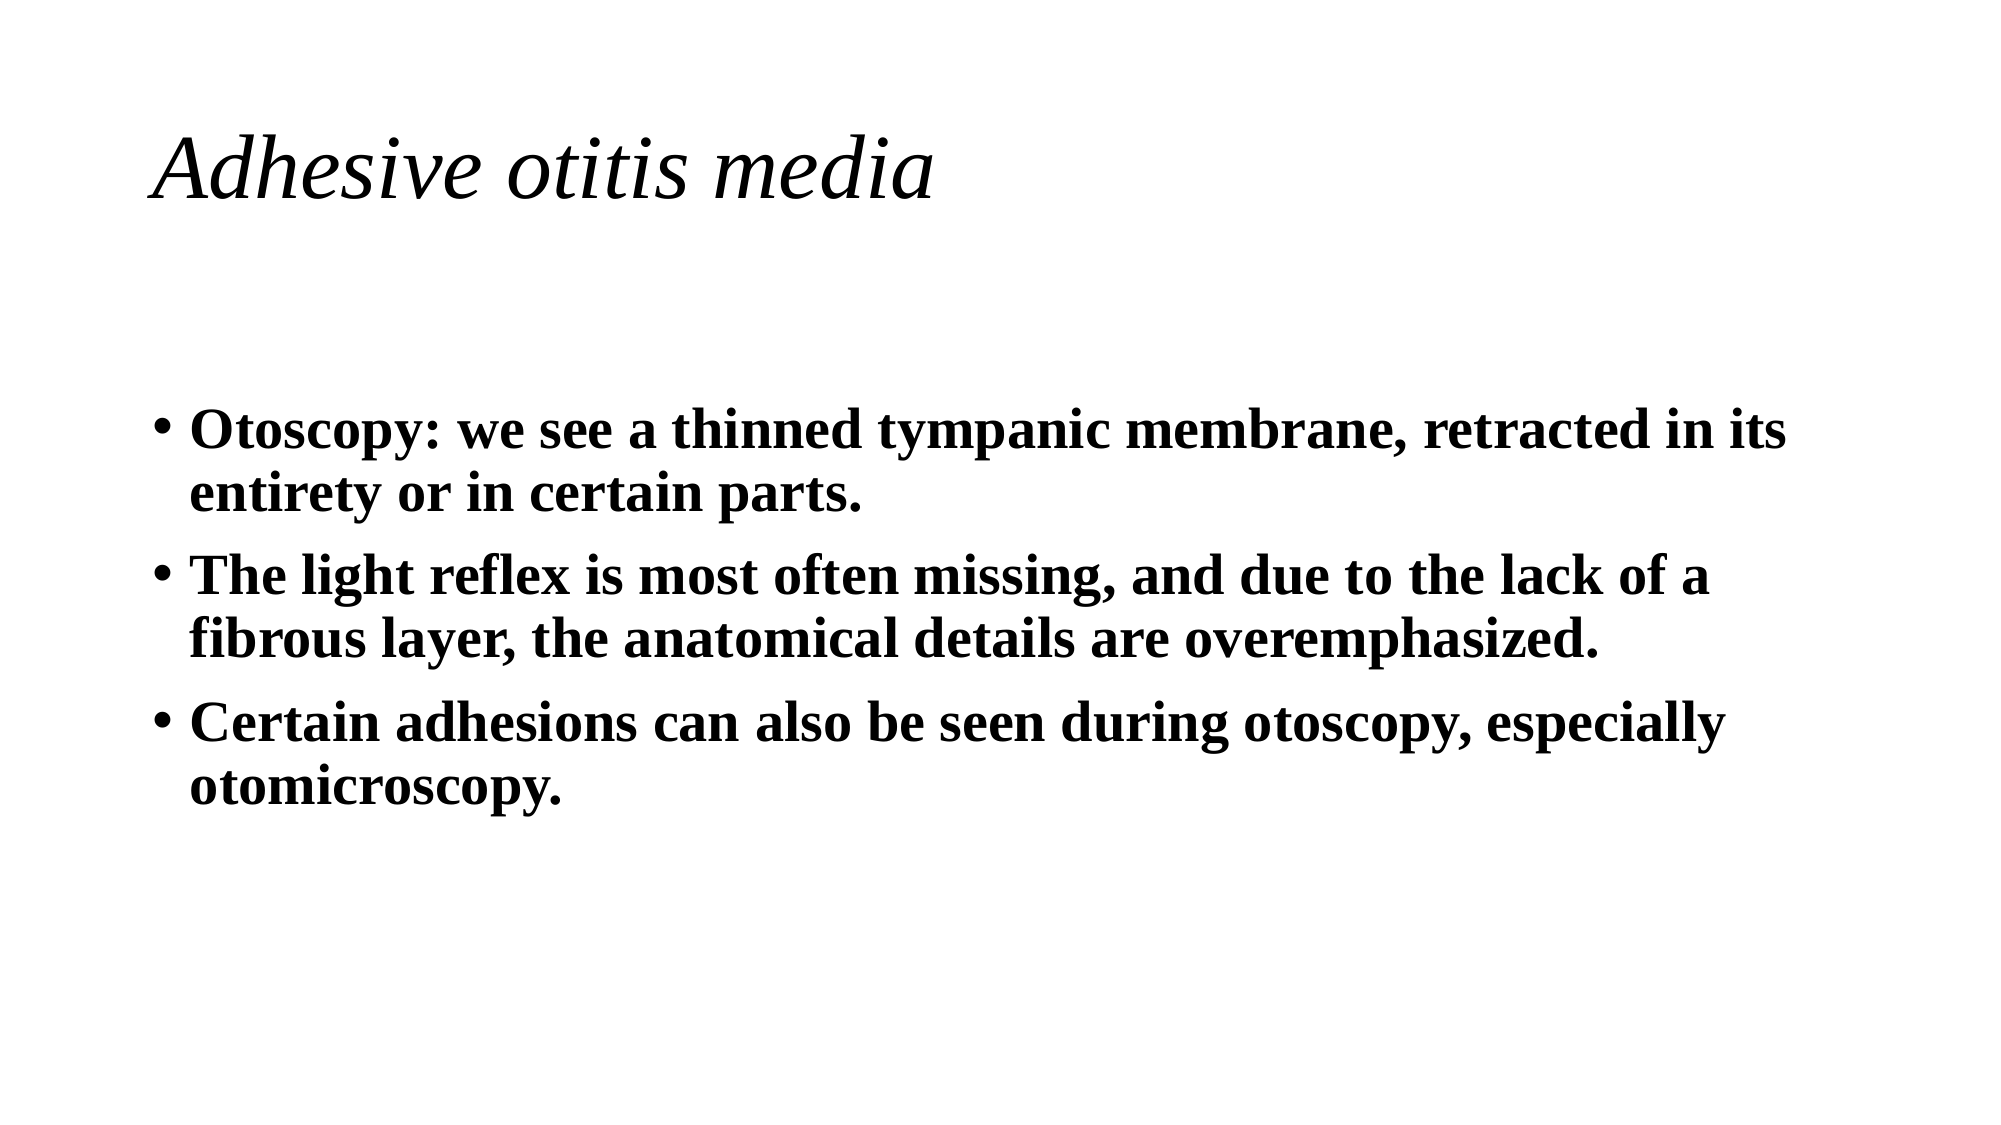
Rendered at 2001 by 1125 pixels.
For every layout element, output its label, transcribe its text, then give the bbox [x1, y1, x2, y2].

list Otoscopy: we see a thinned tympanic membrane, retracted in its entirety or in certain parts. The light reflex is most often missing, and due to the lack of a fibrous layer, the anatomical details are overemphasized. Certain adhesions can also be seen during otoscopy, especially otomicroscopy. [137, 299, 1863, 1014]
title Adhesive otitis media [137, 59, 1863, 278]
